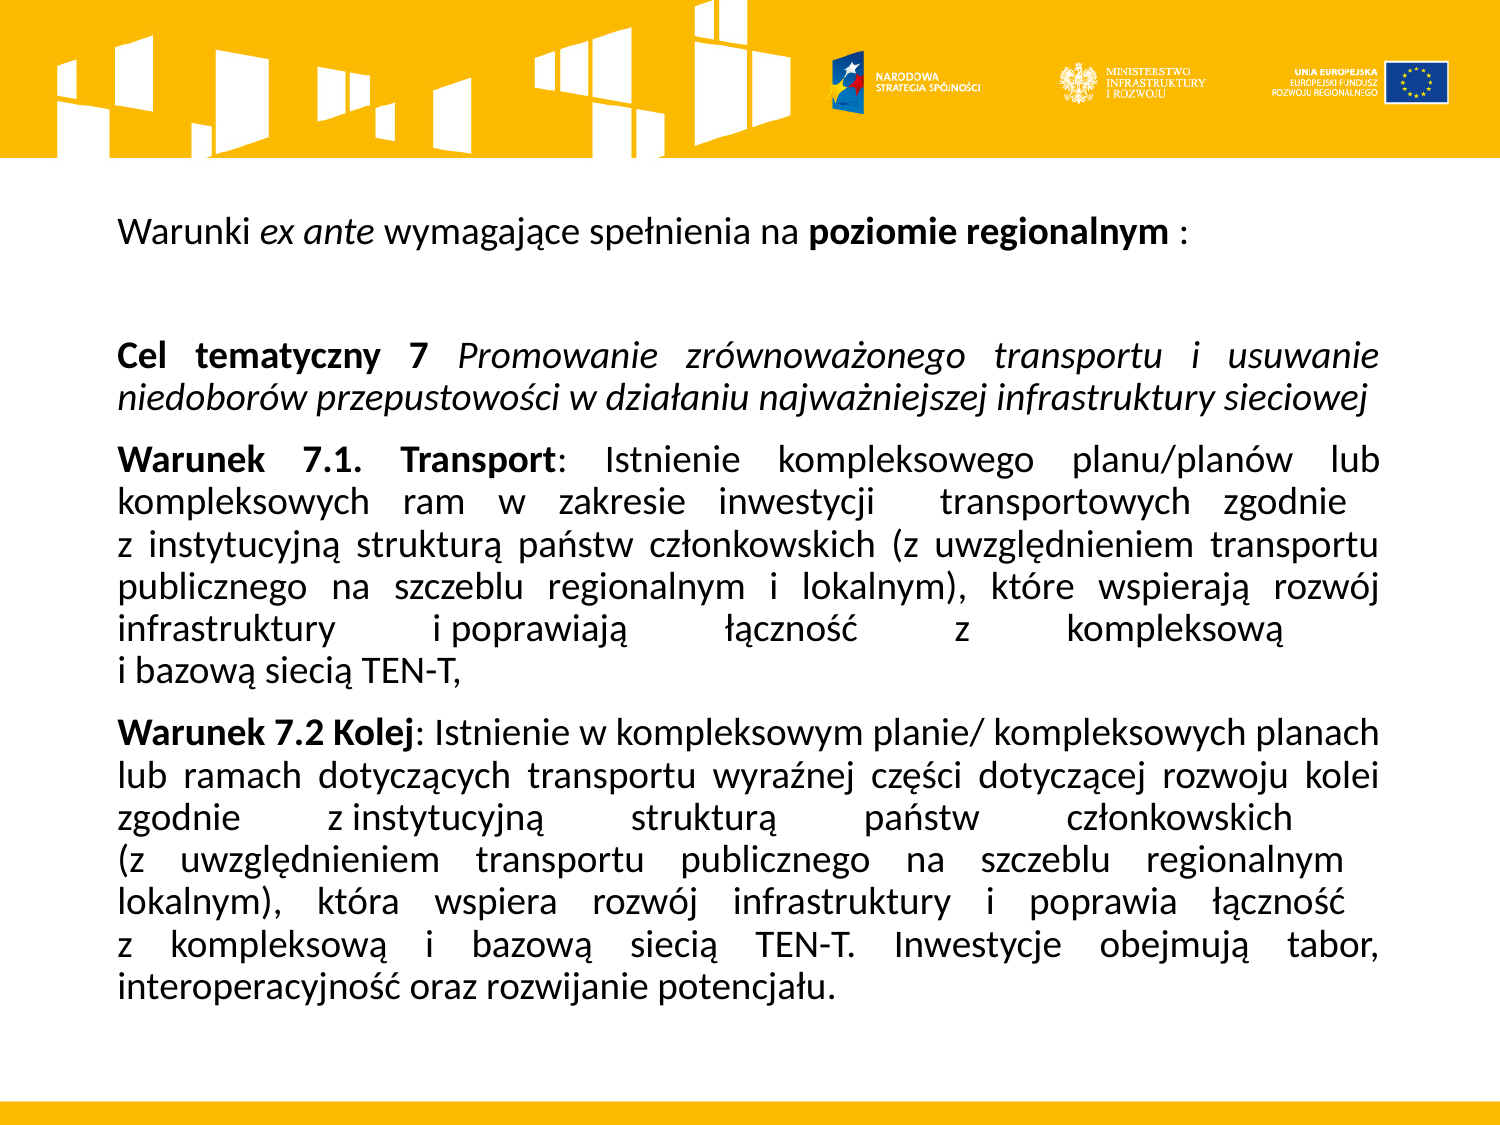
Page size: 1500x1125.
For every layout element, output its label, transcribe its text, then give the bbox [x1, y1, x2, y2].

list Warunki ex ante wymagające spełnienia na poziomie regionalnym : Cel tematyczny 7 Promowanie zrównoważonego transportu i usuwanie niedoborów przepustowości w działaniu najważniejszej infrastruktury sieciowej Warunek 7.1. Transport: Istnienie kompleksowego planu/planów lub kompleksowych ram w zakresie inwestycji transportowych zgodnie z instytucyjną strukturą państw członkowskich (z uwzględnieniem transportu publicznego na szczeblu regionalnym i lokalnym), które wspierają rozwój infrastruktury i poprawiają łączność z kompleksową i bazową siecią TEN-T, Warunek 7.2 Kolej: Istnienie w kompleksowym planie/ kompleksowych planach lub ramach dotyczących transportu wyraźnej części dotyczącej rozwoju kolei zgodnie z instytucyjną strukturą państw członkowskich (z uwzględnieniem transportu publicznego na szczeblu regionalnym lokalnym), która wspiera rozwój infrastruktury i poprawia łączność z kompleksową i bazową siecią TEN-T. Inwestycje obejmują tabor, interoperacyjność oraz rozwijanie potencjału. [102, 203, 1397, 1056]
picture [0, 0, 1500, 1125]
